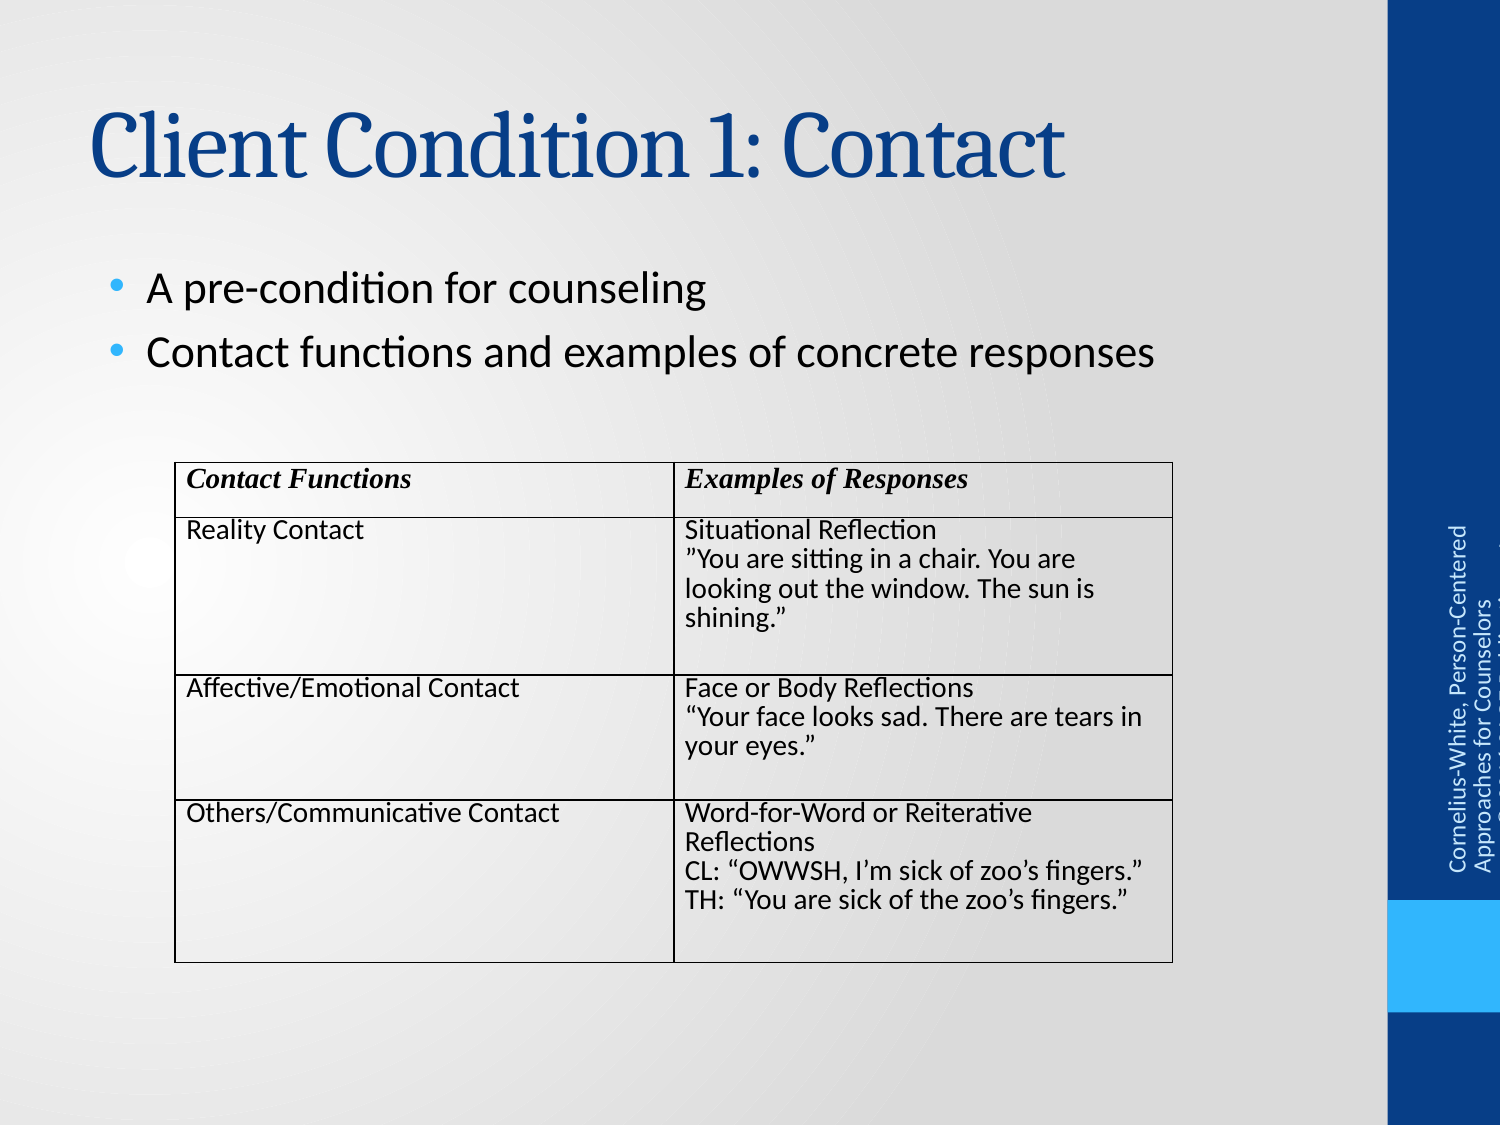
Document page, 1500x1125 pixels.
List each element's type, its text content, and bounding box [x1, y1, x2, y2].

table_cell Word-for-Word or Reiterative Reflections CL: “OWWSH, I’m sick of zoo’s fingers.” TH: “You are sick of the zoo’s fingers.” [675, 801, 1172, 962]
table_cell Others/Communicative Contact [176, 801, 673, 962]
table_cell Face or Body Reflections “Your face looks sad. There are tears in your eyes.” [675, 676, 1172, 799]
title Client Condition 1: Contact [75, 45, 1325, 233]
table_header Contact Functions [176, 463, 673, 517]
table_header Examples of Responses [675, 463, 1172, 517]
table_cell Affective/Emotional Contact [176, 676, 673, 799]
table_cell Situational Reflection ”You are sitting in a chair. You are looking out the window. The sun is shining.” [675, 518, 1172, 674]
footer Cornelius-White, Person-Centered Approaches for Counselors © 2016 SAGE Publications, Inc. [1411, 500, 1500, 889]
list A pre-condition for counseling Contact functions and examples of concrete responses [75, 249, 1325, 1038]
table_cell Reality Contact [176, 518, 673, 674]
